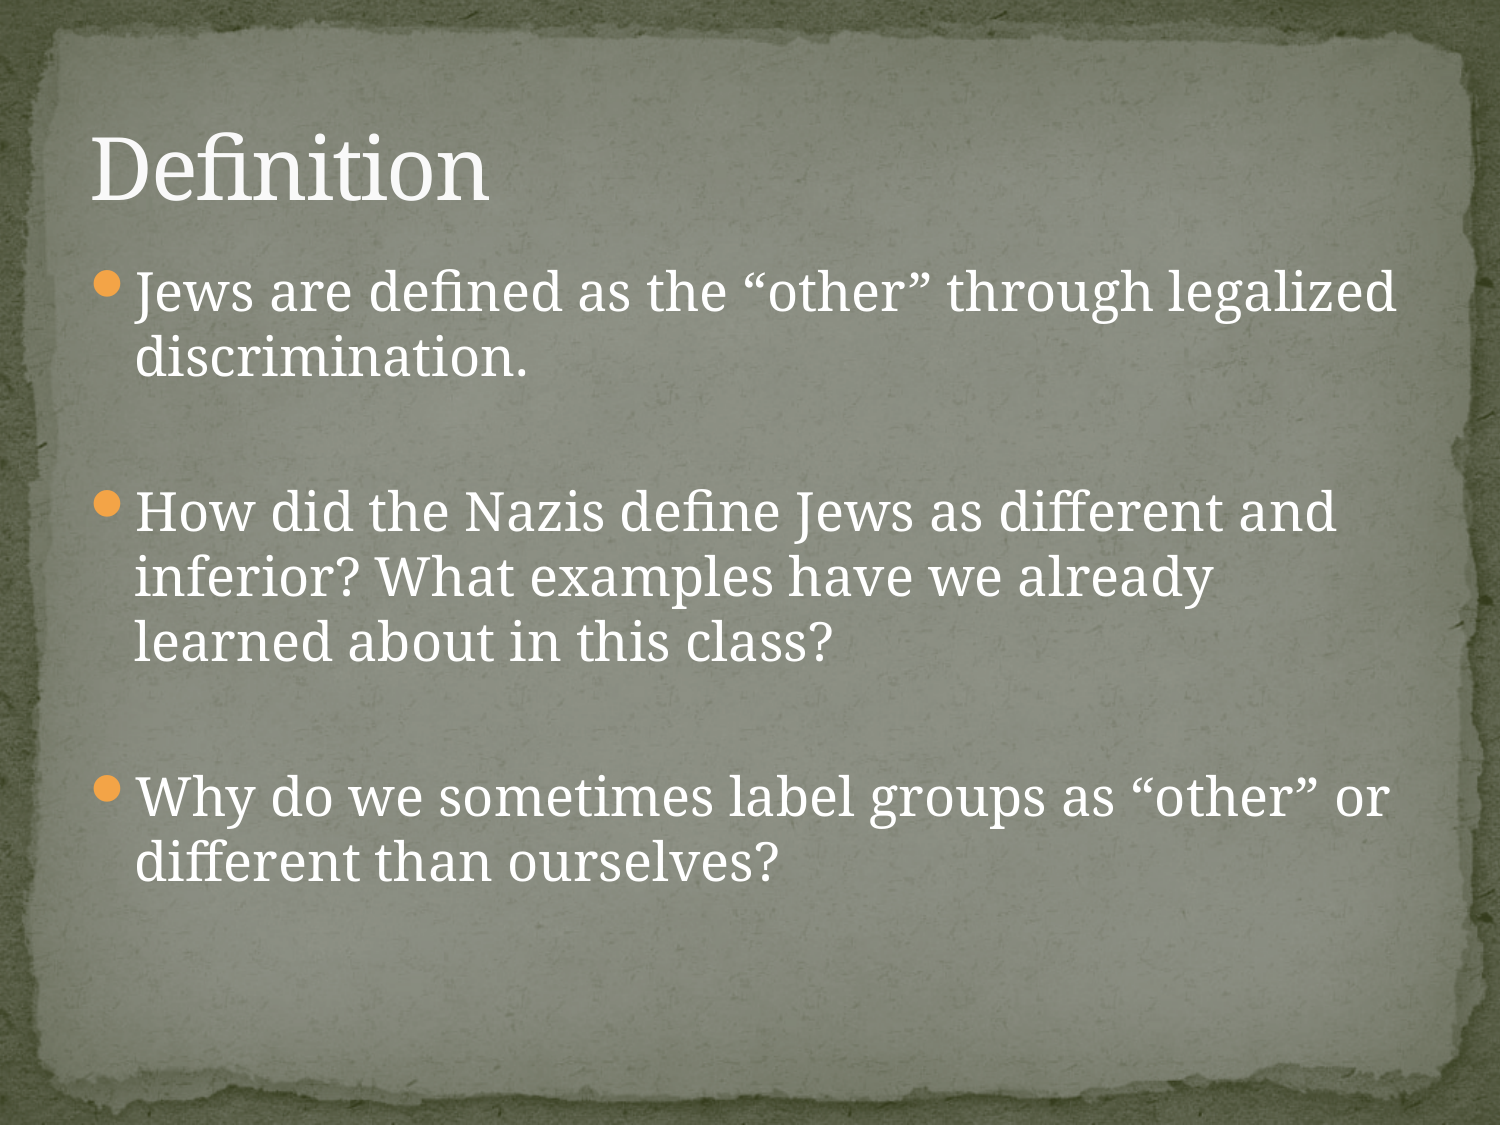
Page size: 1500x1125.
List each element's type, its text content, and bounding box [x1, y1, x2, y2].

list Jews are defined as the “other” through legalized discrimination. How did the Nazis define Jews as different and inferior? What examples have we already learned about in this class? Why do we sometimes label groups as “other” or different than ourselves? [75, 249, 1425, 1000]
title Definition [74, 24, 1425, 225]
